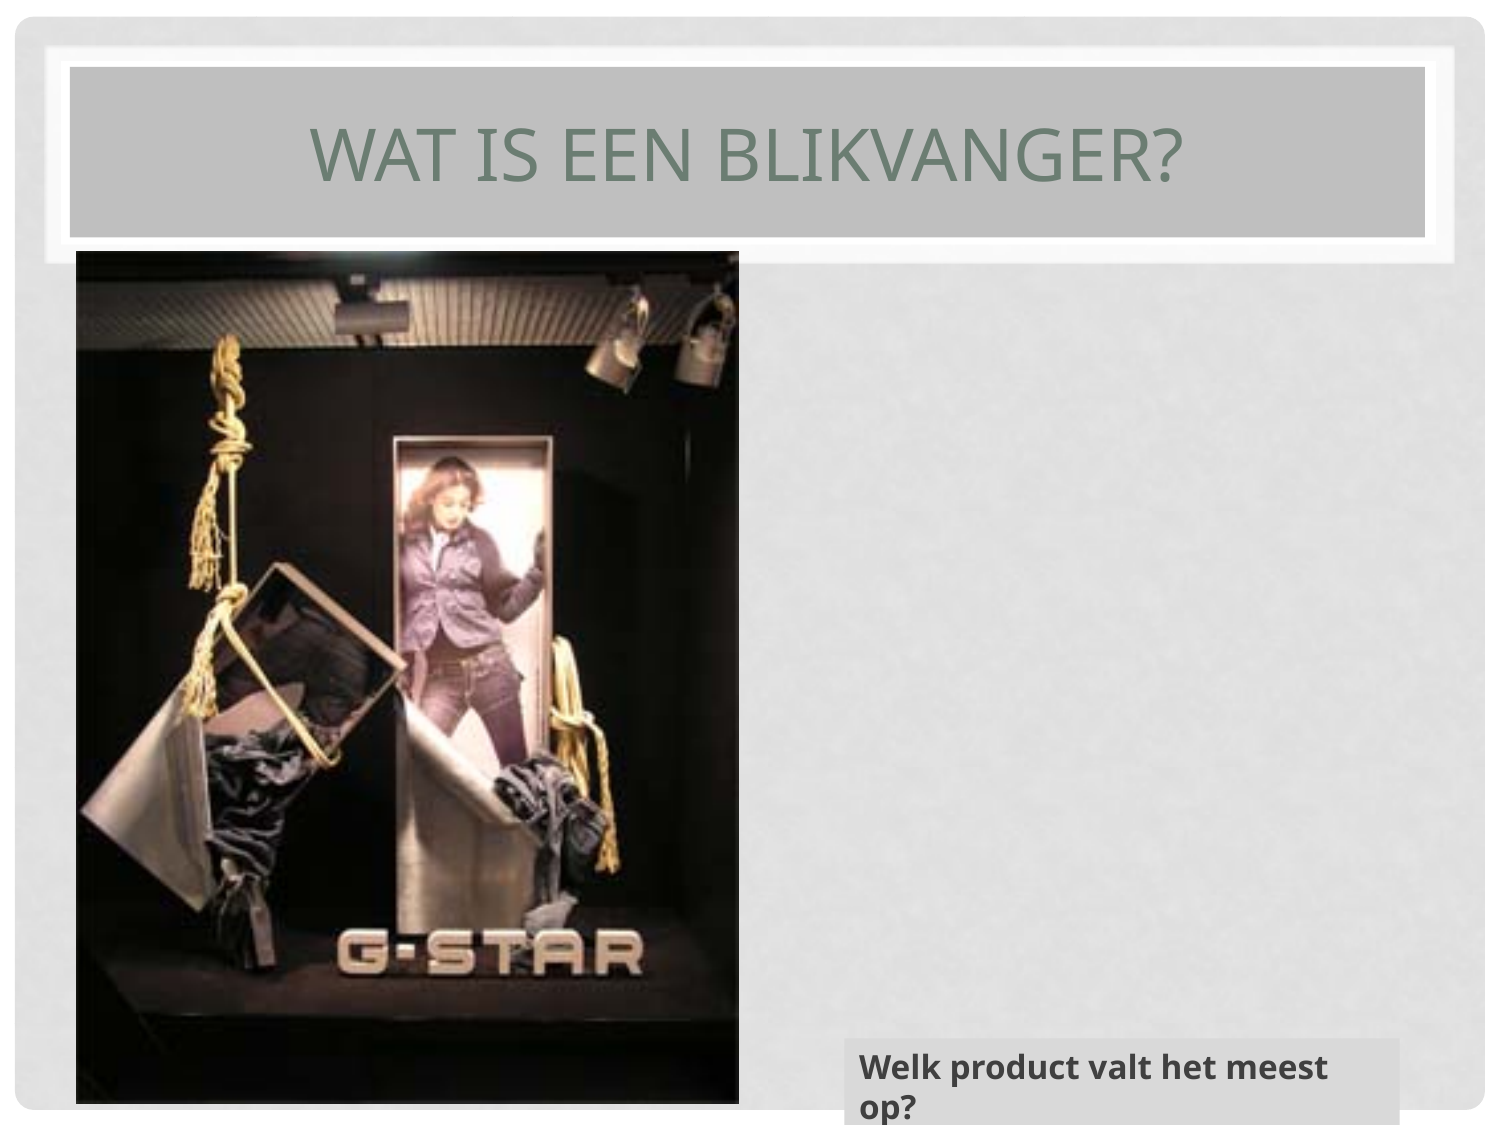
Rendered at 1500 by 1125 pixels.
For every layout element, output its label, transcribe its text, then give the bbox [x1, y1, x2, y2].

text_box Welk product valt het meest op? [844, 1038, 1400, 1125]
picture [76, 251, 739, 1105]
title Wat is een blikvanger? [69, 66, 1425, 238]
